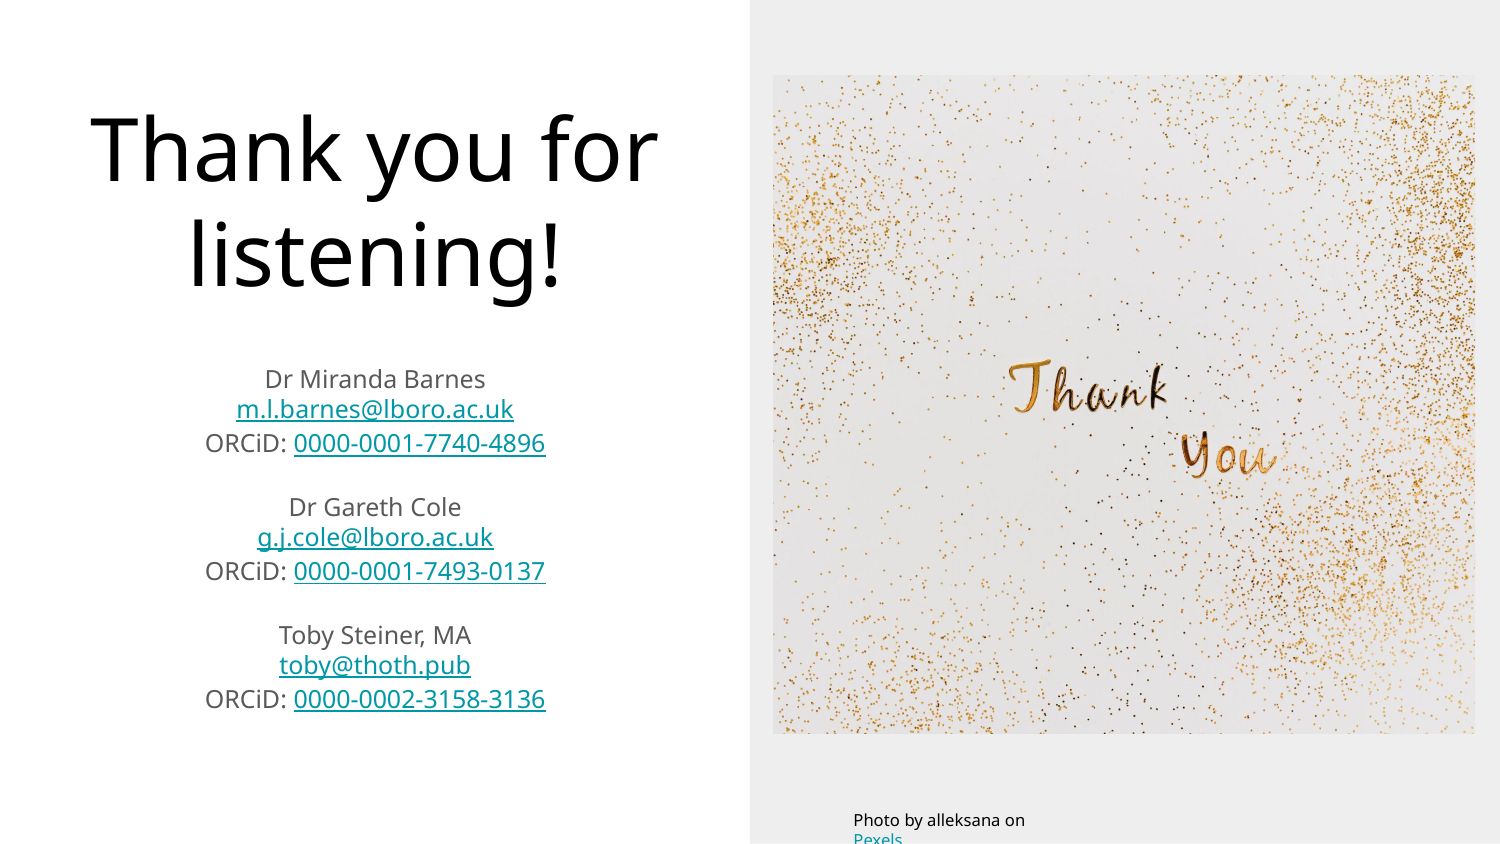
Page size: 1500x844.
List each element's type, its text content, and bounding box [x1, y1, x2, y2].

subtitle Dr Miranda Barnes m.l.barnes@lboro.ac.uk ORCiD: 0000-0001-7740-4896 Dr Gareth Cole g.j.cole@lboro.ac.uk ORCiD: 0000-0001-7493-0137 Toby Steiner, MA toby@thoth.pub ORCiD: 0000-0002-3158-3136 [43, 348, 708, 761]
title Thank you for listening! [43, 75, 708, 319]
text_box Photo by alleksana on Pexels [838, 795, 1088, 844]
picture [772, 75, 1476, 735]
